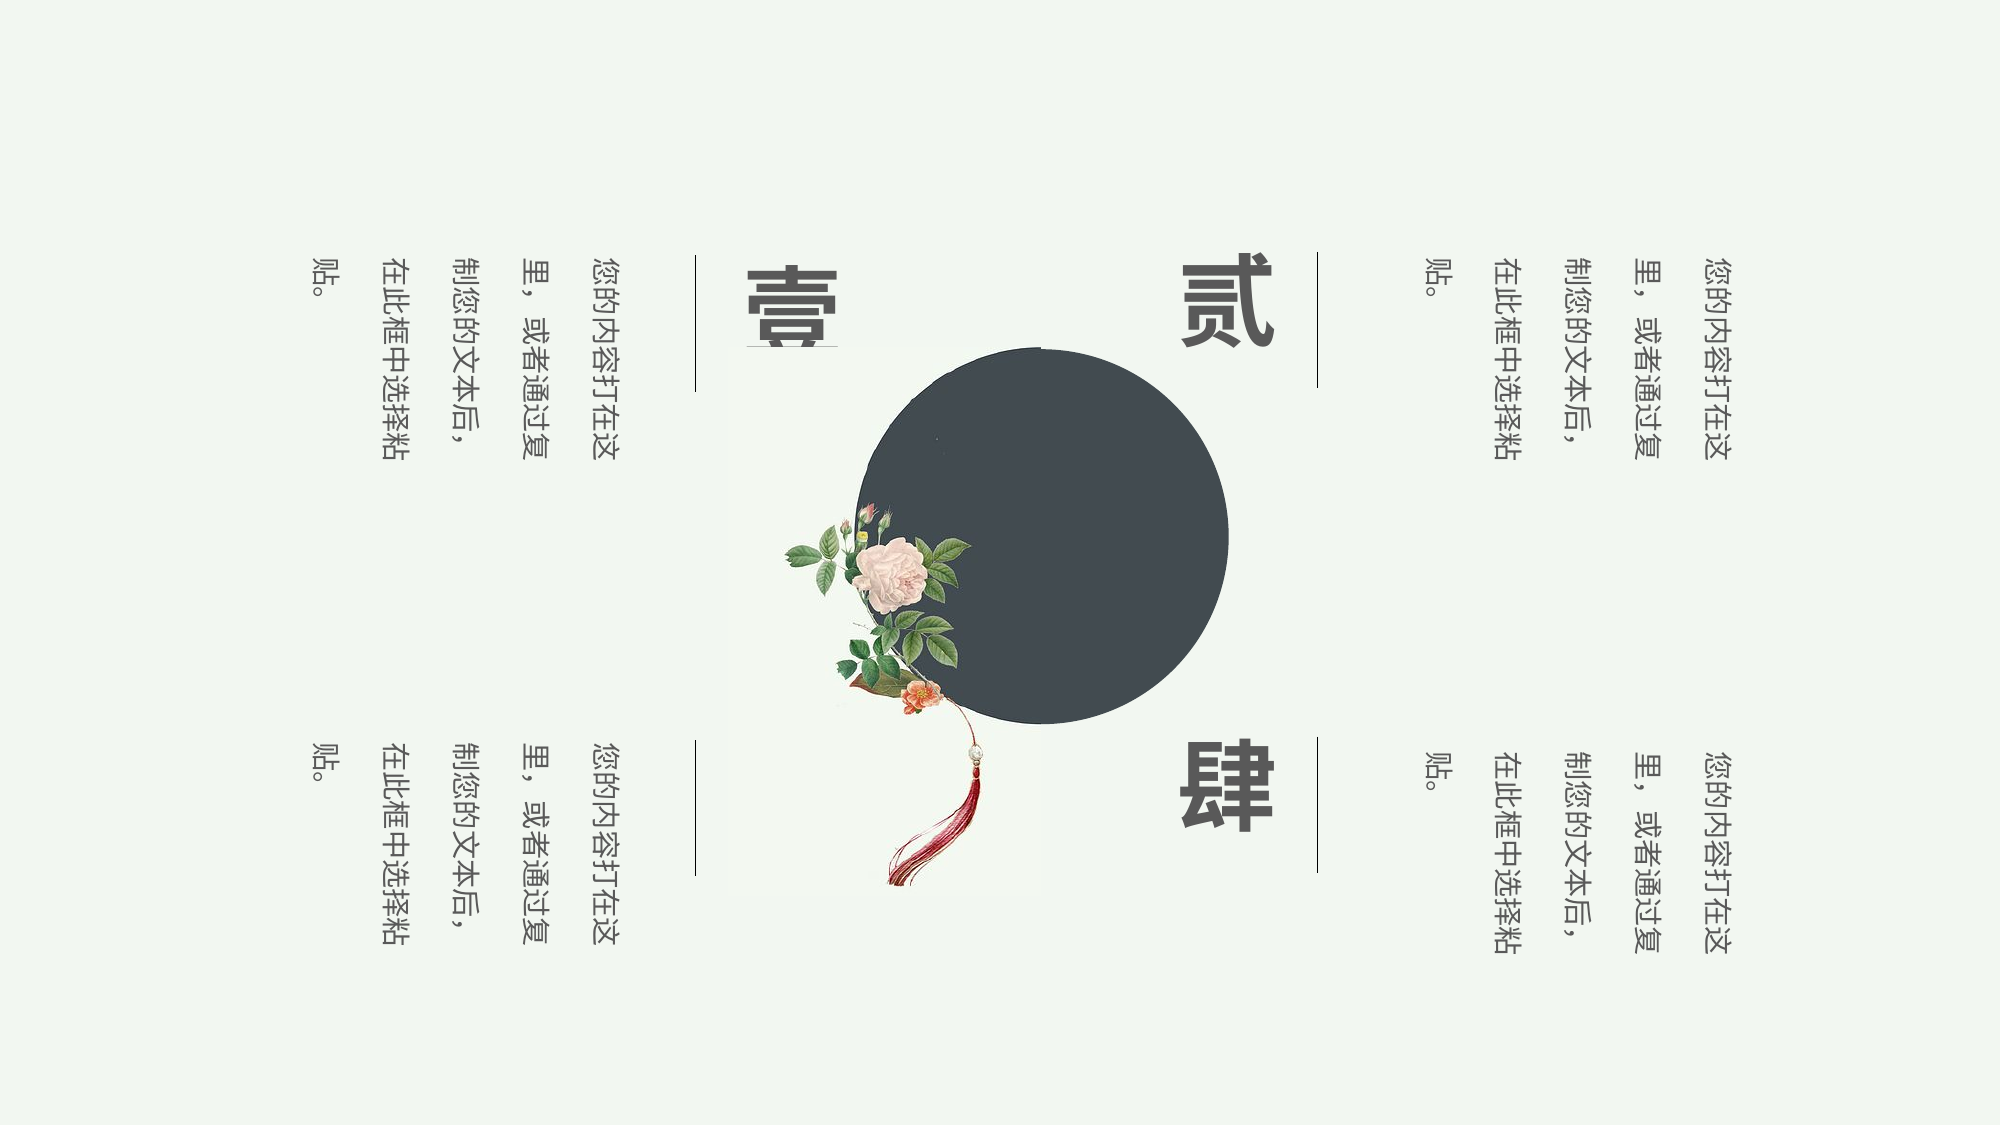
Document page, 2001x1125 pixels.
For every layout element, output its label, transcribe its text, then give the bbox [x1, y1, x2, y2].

text_box 贰 [1162, 231, 1300, 366]
text_box 您的内容打在这里，或者通过复制您的文本后，在此框中选择粘贴。 [283, 727, 668, 964]
text_box 壹 [727, 242, 865, 345]
text_box 您的内容打在这里，或者通过复制您的文本后，在此框中选择粘贴。 [1395, 242, 1780, 479]
text_box 您的内容打在这里，或者通过复制您的文本后，在此框中选择粘贴。 [283, 242, 668, 479]
text_box 肆 [1162, 715, 1300, 851]
text_box 您的内容打在这里，或者通过复制您的文本后，在此框中选择粘贴。 [1395, 736, 1780, 973]
picture [727, 345, 1041, 896]
text_box [1041, 348, 1230, 726]
